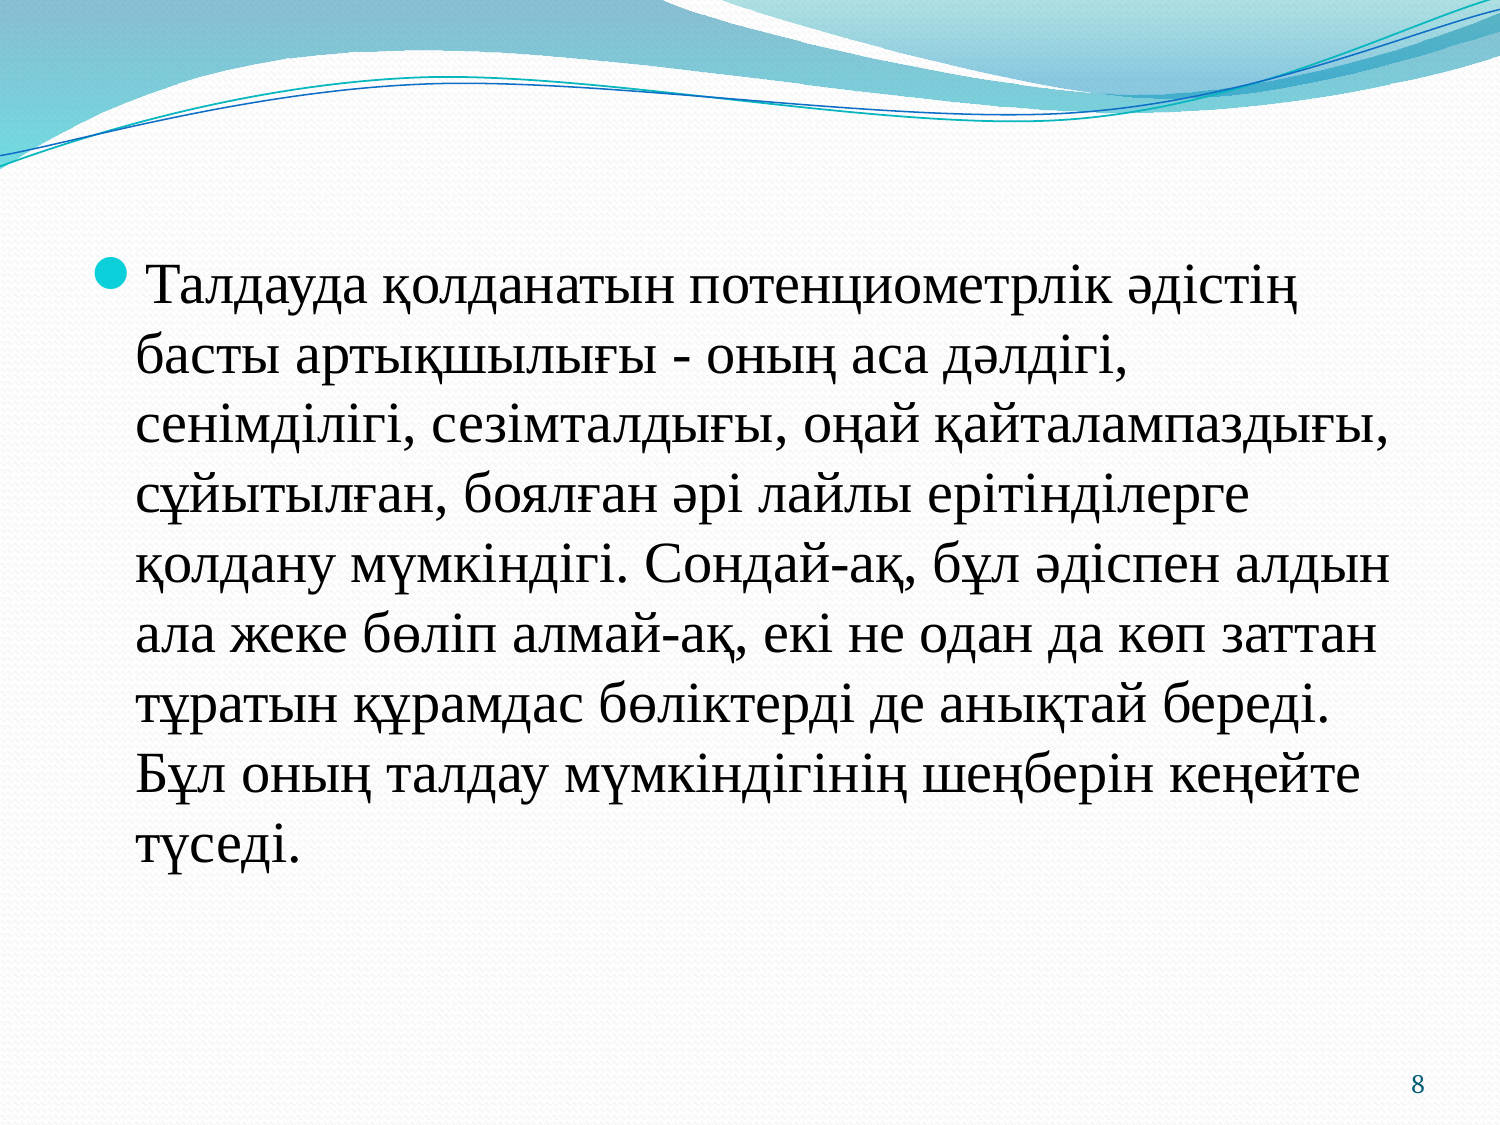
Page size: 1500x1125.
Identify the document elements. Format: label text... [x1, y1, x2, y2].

slide_number 8 [1299, 1042, 1425, 1103]
list Талдауда қолданатын потенциометрлік әдістің басты артықшылығы - оның аса дәлдігі, сенімділігі, сезімталдығы, оңай қайталампаздығы, сұйытылған, боялған әрі лайлы ерітінділерге қолдану мүмкіндігі. Сондай-ақ, бұл әдіспен алдын ала жеке бөліп алмай-ақ, екі не одан да көп заттан тұратын құрамдас бөліктерді де анықтай береді. Бұл оның талдау мүмкіндігінің шеңберін кеңейте түседі. [74, 237, 1426, 1038]
